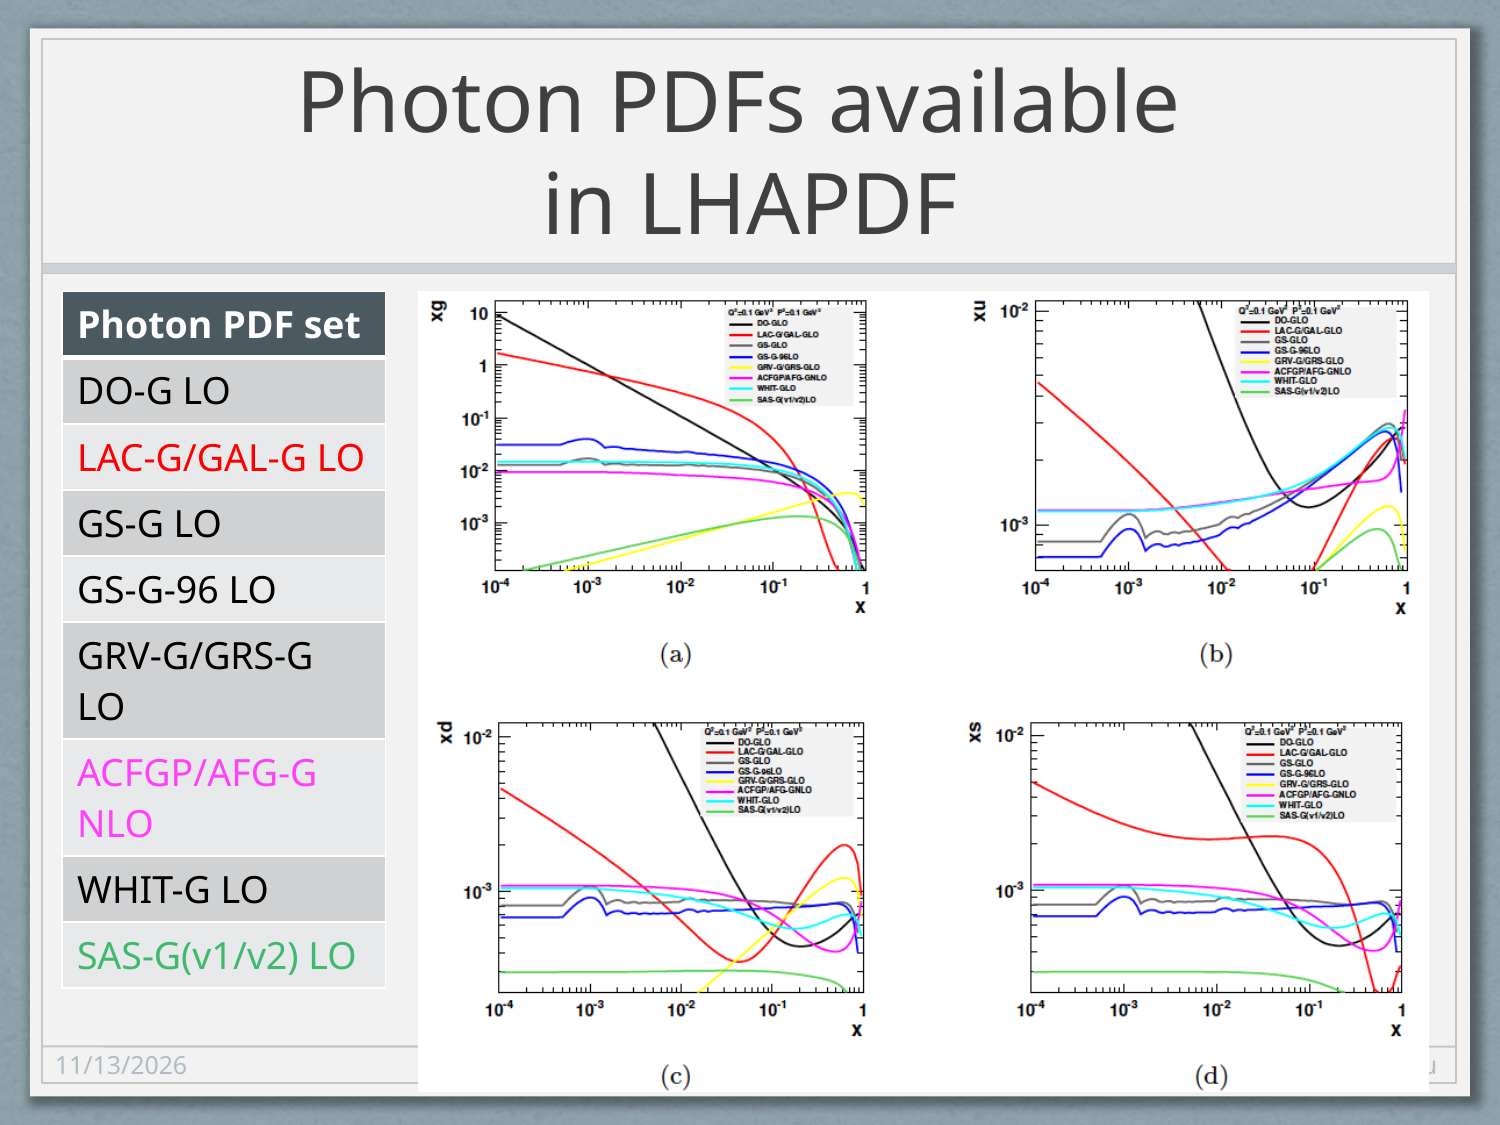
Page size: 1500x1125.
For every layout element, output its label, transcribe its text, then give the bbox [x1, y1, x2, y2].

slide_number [39, 1045, 390, 1088]
table_cell ACFGP/AFG-G NLO [63, 740, 385, 855]
table_cell GRV-G/GRS-G LO [63, 623, 385, 738]
title Photon PDFs available in LHAPDF [147, 40, 1353, 260]
table_cell LAC-G/GAL-G LO [63, 425, 385, 489]
table_cell GS-G LO [63, 491, 385, 555]
picture [418, 290, 1430, 1092]
footer Xiaoxuan Chu [1447, 1045, 1453, 1088]
table_cell SAS-G(v1/v2) LO [63, 923, 385, 987]
table_cell GS-G-96 LO [63, 557, 385, 621]
table_header Photon PDF set [63, 292, 385, 355]
table_cell WHIT-G LO [63, 857, 385, 921]
table_cell DO-G LO [63, 360, 385, 423]
